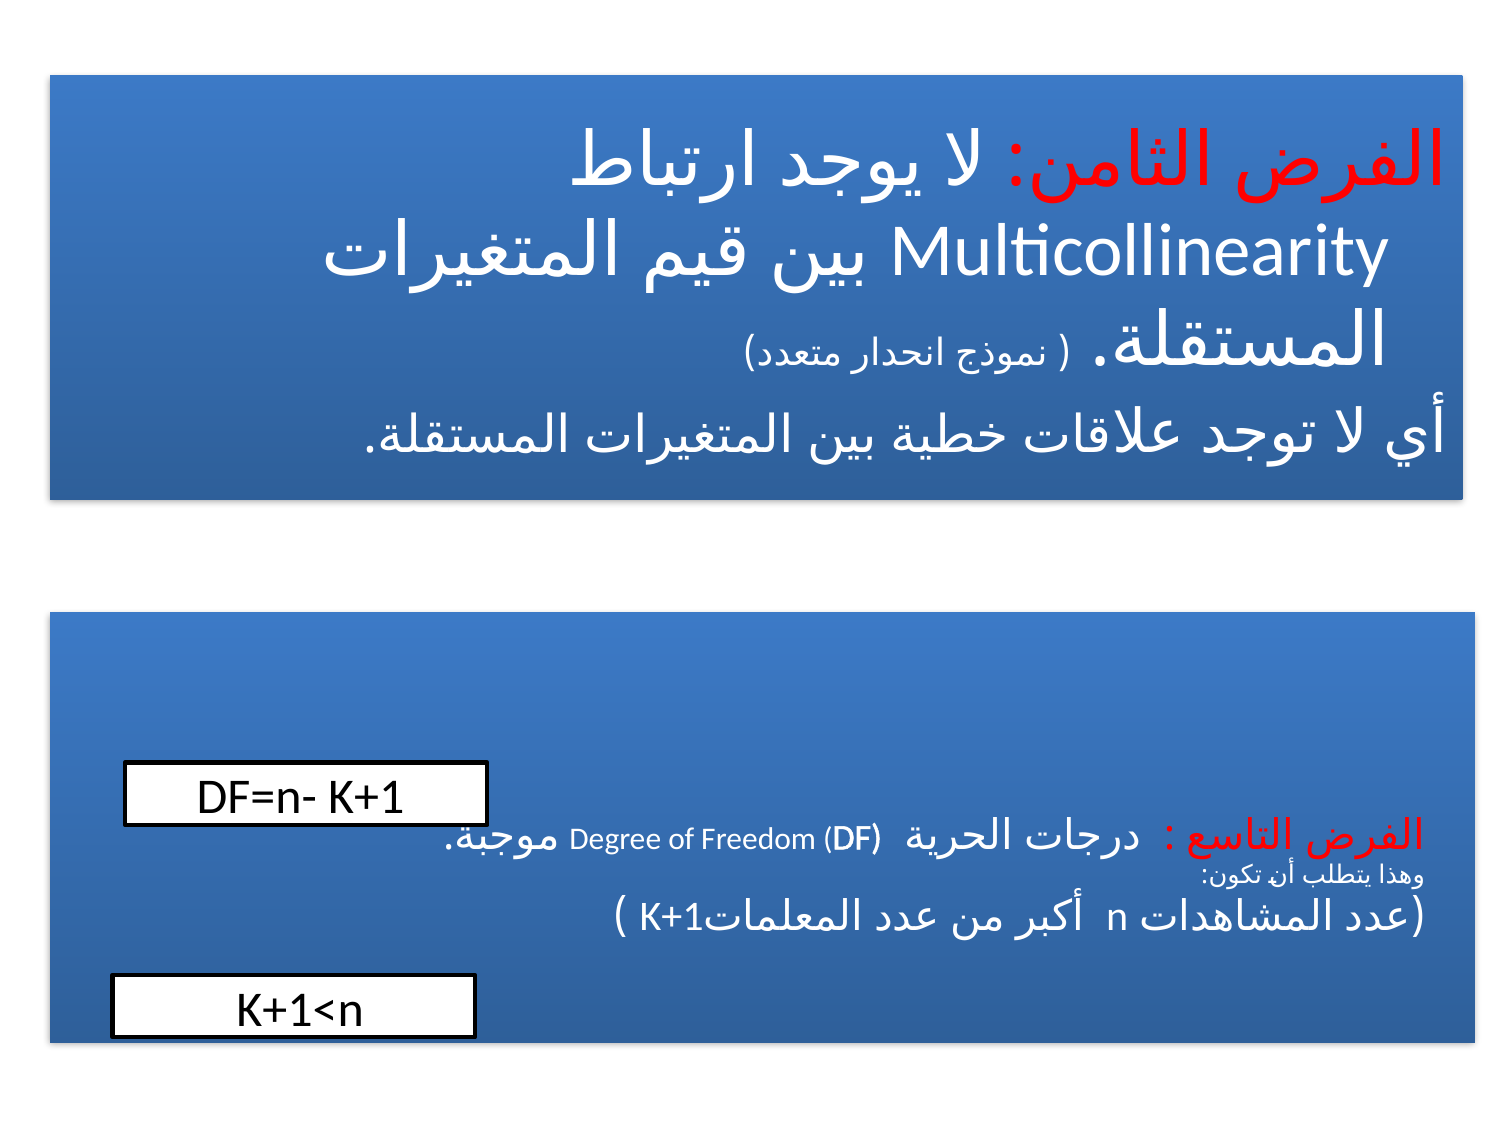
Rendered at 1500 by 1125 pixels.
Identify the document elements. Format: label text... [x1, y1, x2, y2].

list الفرض الثامن: لا يوجد ارتباط Multicollinearity بين قيم المتغيرات المستقلة. ( نموذج انحدار متعدد) أي لا توجد علاقات خطية بين المتغيرات المستقلة. [50, 75, 1463, 500]
text_box K+1<n [110, 973, 477, 1039]
title الفرض التاسع : درجات الحرية Degree of Freedom (DF) موجبة. وهذا يتطلب أن تكون: (عدد المشاهدات n أكبر من عدد المعلماتK+1 ) [50, 612, 1475, 1043]
text_box DF=n- K+1 [123, 760, 489, 827]
